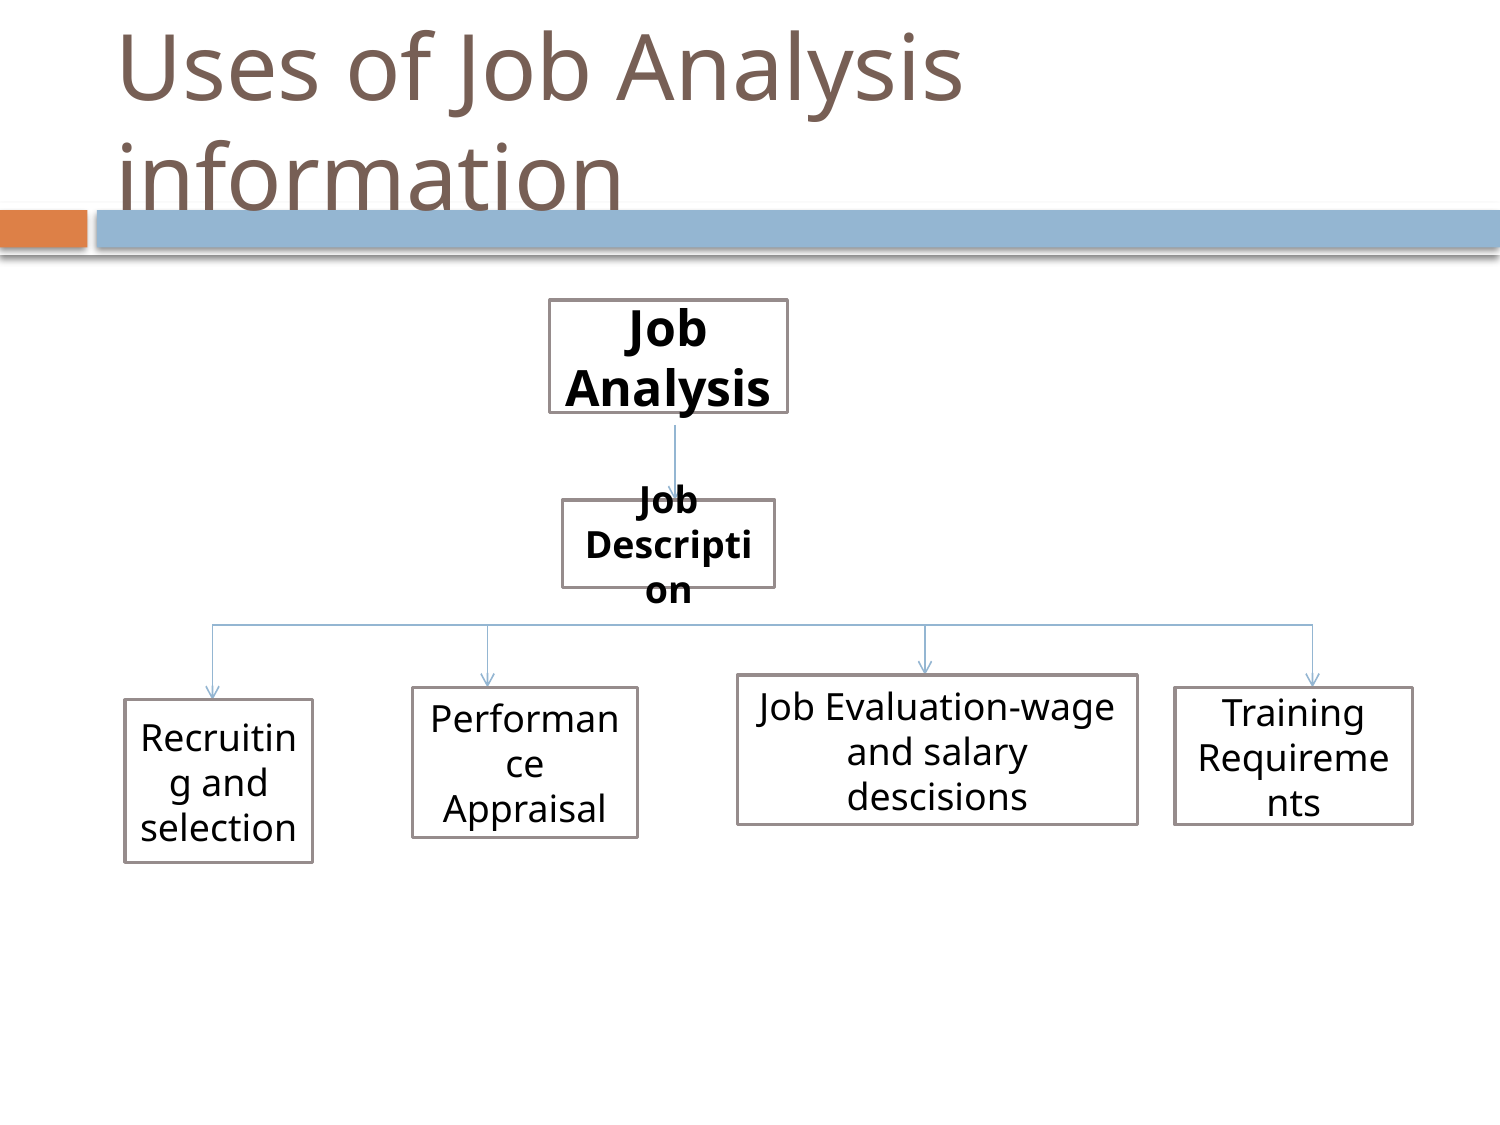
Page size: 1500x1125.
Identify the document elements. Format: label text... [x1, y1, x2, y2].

text_box Job Analysis [548, 298, 789, 414]
text_box Training Requirements [1173, 686, 1414, 826]
text_box Performance Appraisal [411, 686, 639, 839]
text_box Recruiting and selection [123, 698, 314, 864]
title Uses of Job Analysis information [100, 37, 1438, 200]
text_box Job Description [561, 498, 776, 589]
text_box Job Evaluation-wage and salary descisions [736, 673, 1139, 826]
